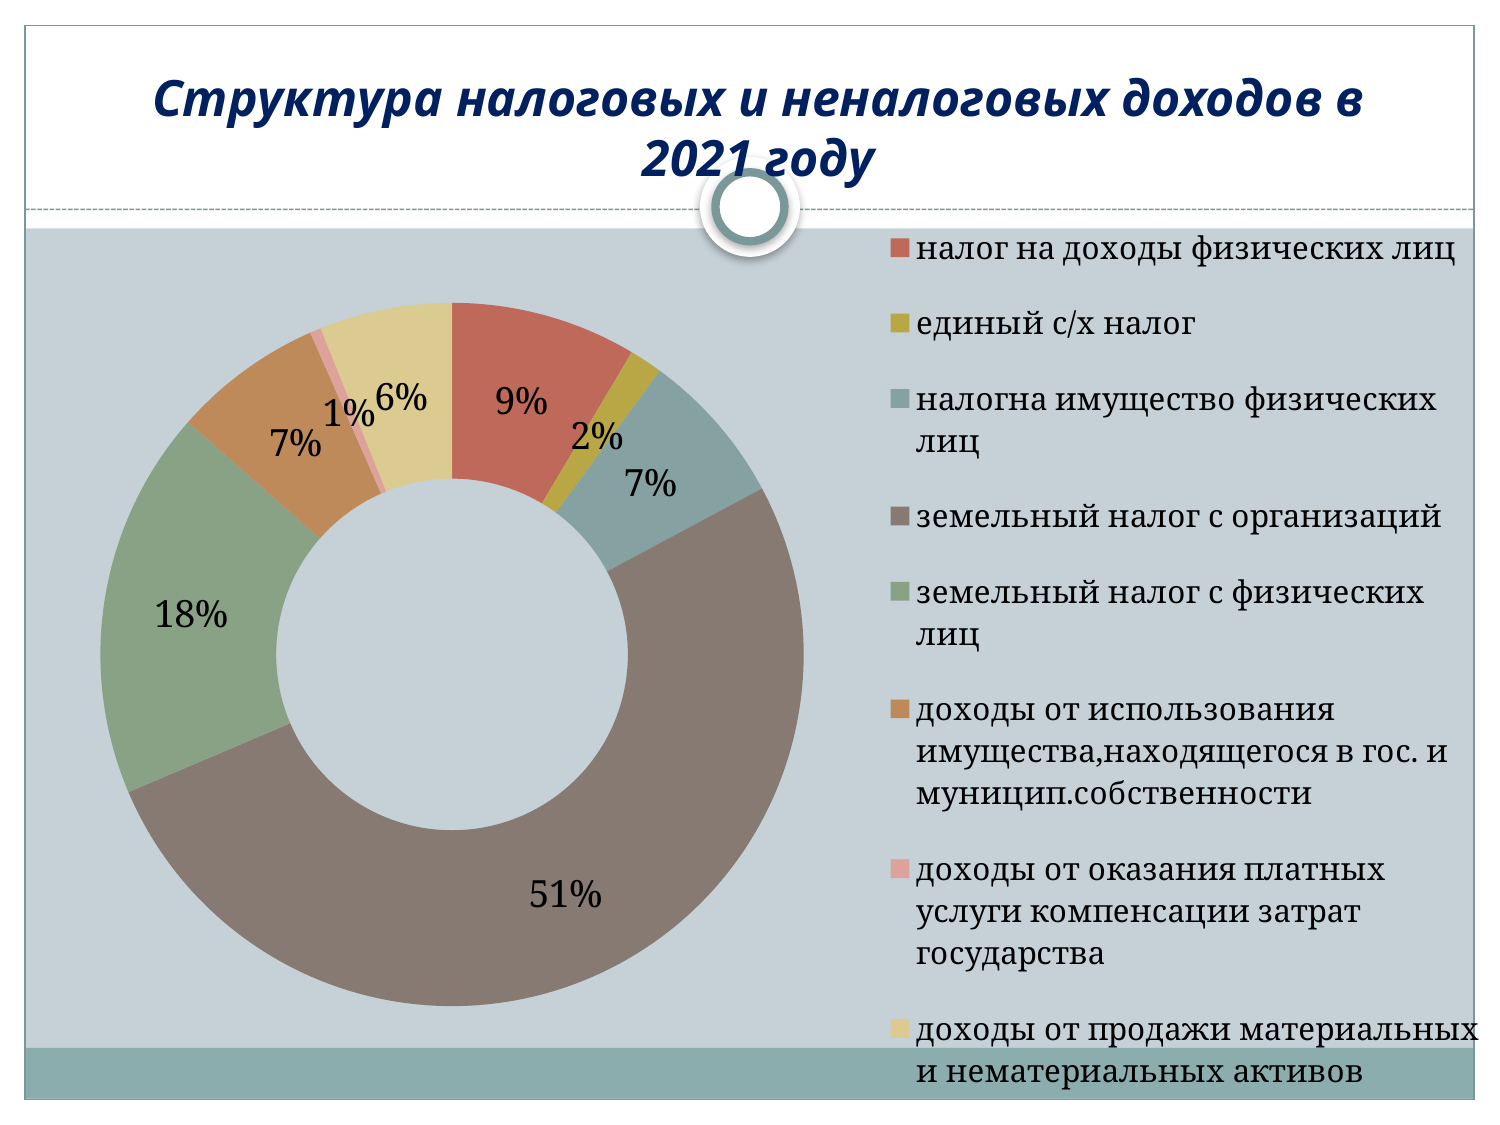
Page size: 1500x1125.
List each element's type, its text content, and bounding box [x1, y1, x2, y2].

title Структура налоговых и неналоговых доходов в 2021 году [123, 66, 1394, 189]
chart [2, 191, 1500, 1125]
